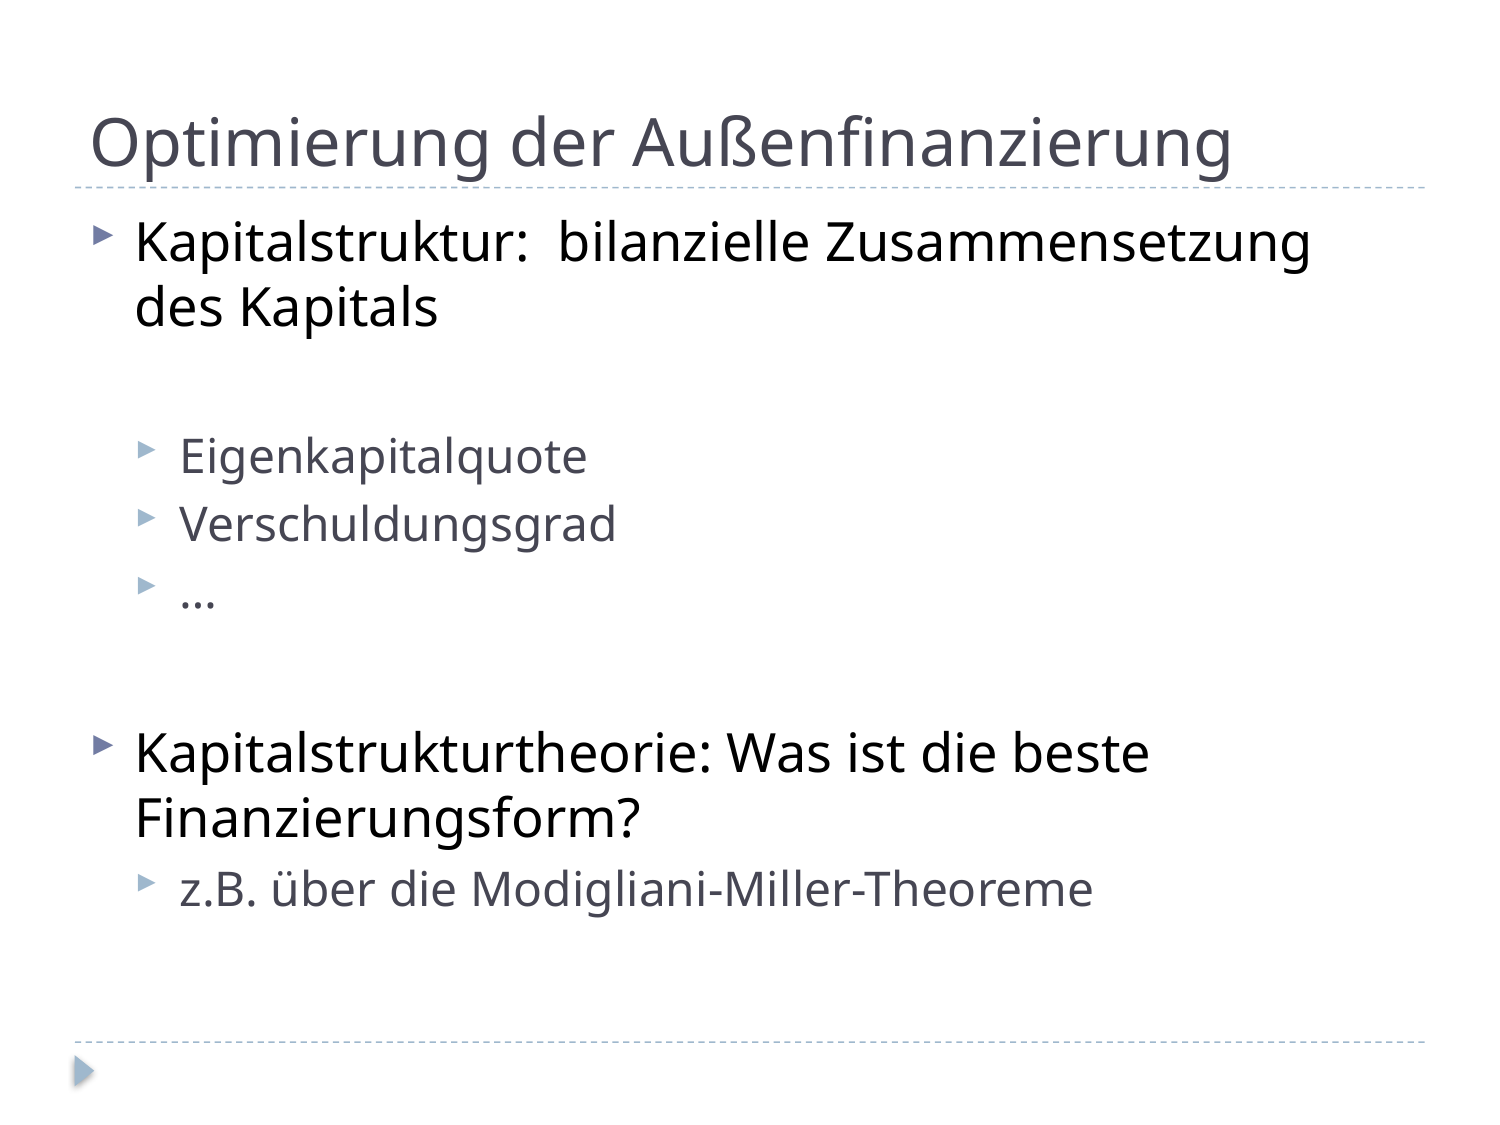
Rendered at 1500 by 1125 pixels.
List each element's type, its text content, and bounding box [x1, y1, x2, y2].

title Optimierung der Außenfinanzierung [75, 24, 1425, 188]
list Kapitalstruktur: bilanzielle Zusammensetzung des Kapitals Eigenkapitalquote Verschuldungsgrad … Kapitalstrukturtheorie: Was ist die beste Finanzierungsform? z.B. über die Modigliani-Miller-Theoreme [75, 200, 1425, 1010]
